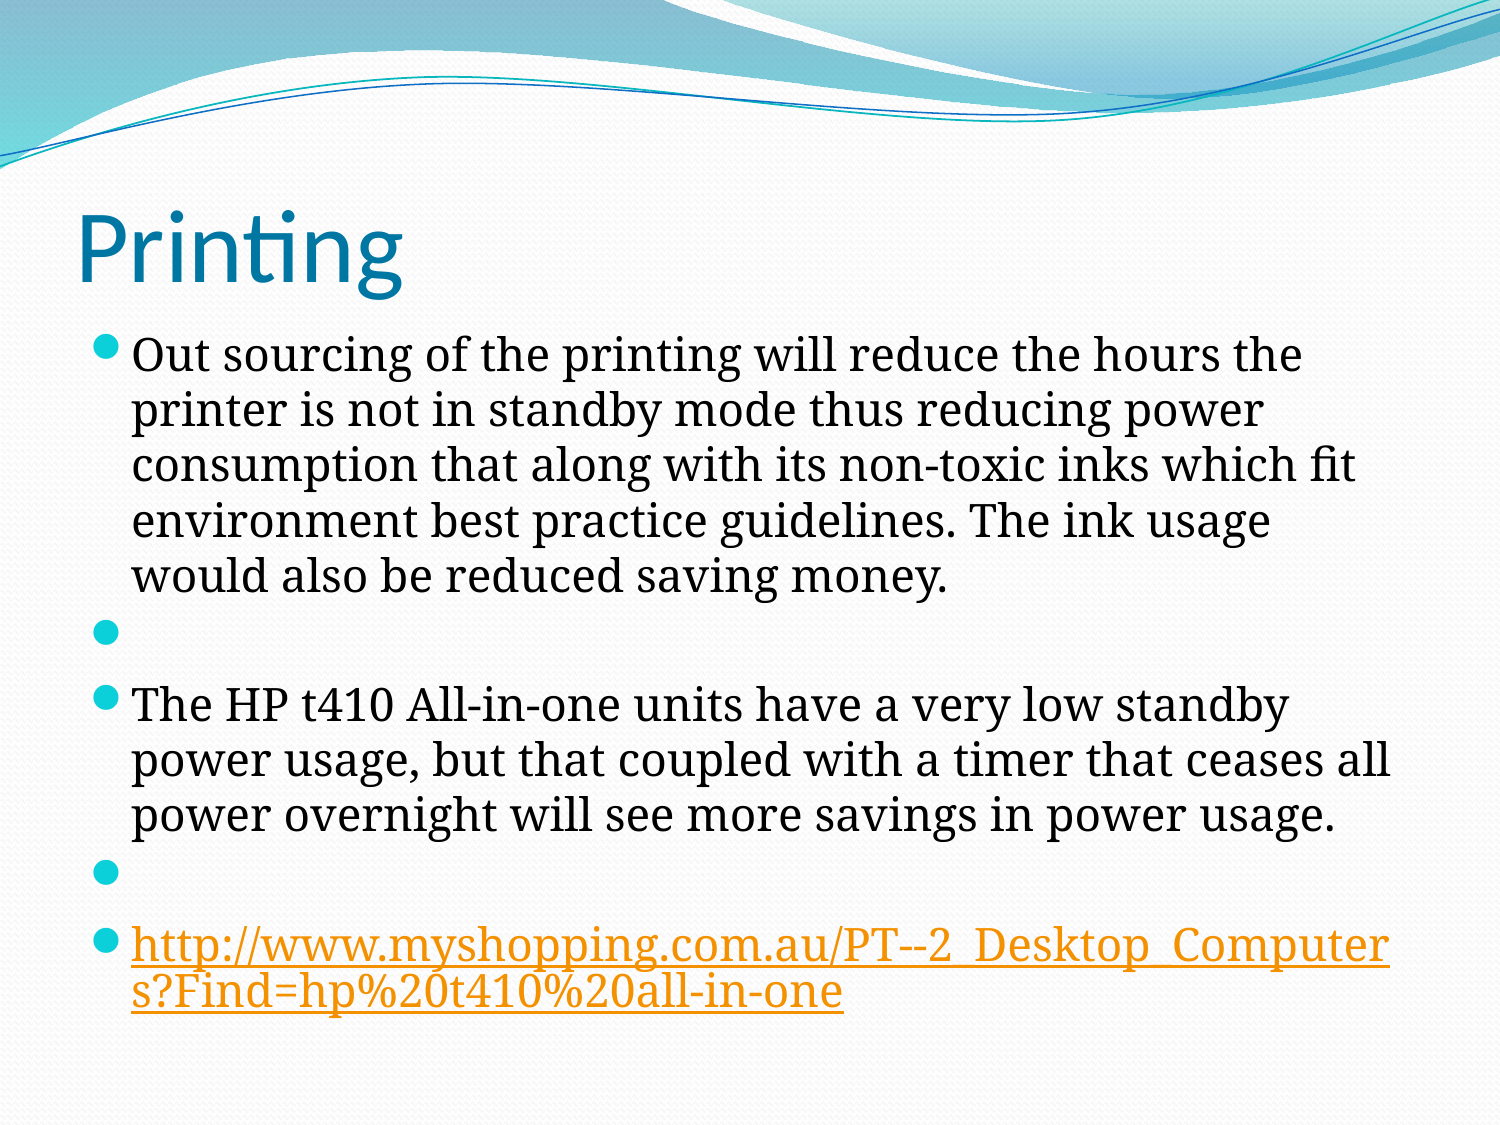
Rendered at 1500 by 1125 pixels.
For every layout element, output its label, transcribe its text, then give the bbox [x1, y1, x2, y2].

list Out sourcing of the printing will reduce the hours the printer is not in standby mode thus reducing power consumption that along with its non-toxic inks which fit environment best practice guidelines. The ink usage would also be reduced saving money. The HP t410 All-in-one units have a very low standby power usage, but that coupled with a timer that ceases all power overnight will see more savings in power usage. http://www.myshopping.com.au/PT--2_Desktop_Computers?Find=hp%20t410%20all-in-one [75, 317, 1425, 1038]
title Printing [75, 115, 1425, 303]
